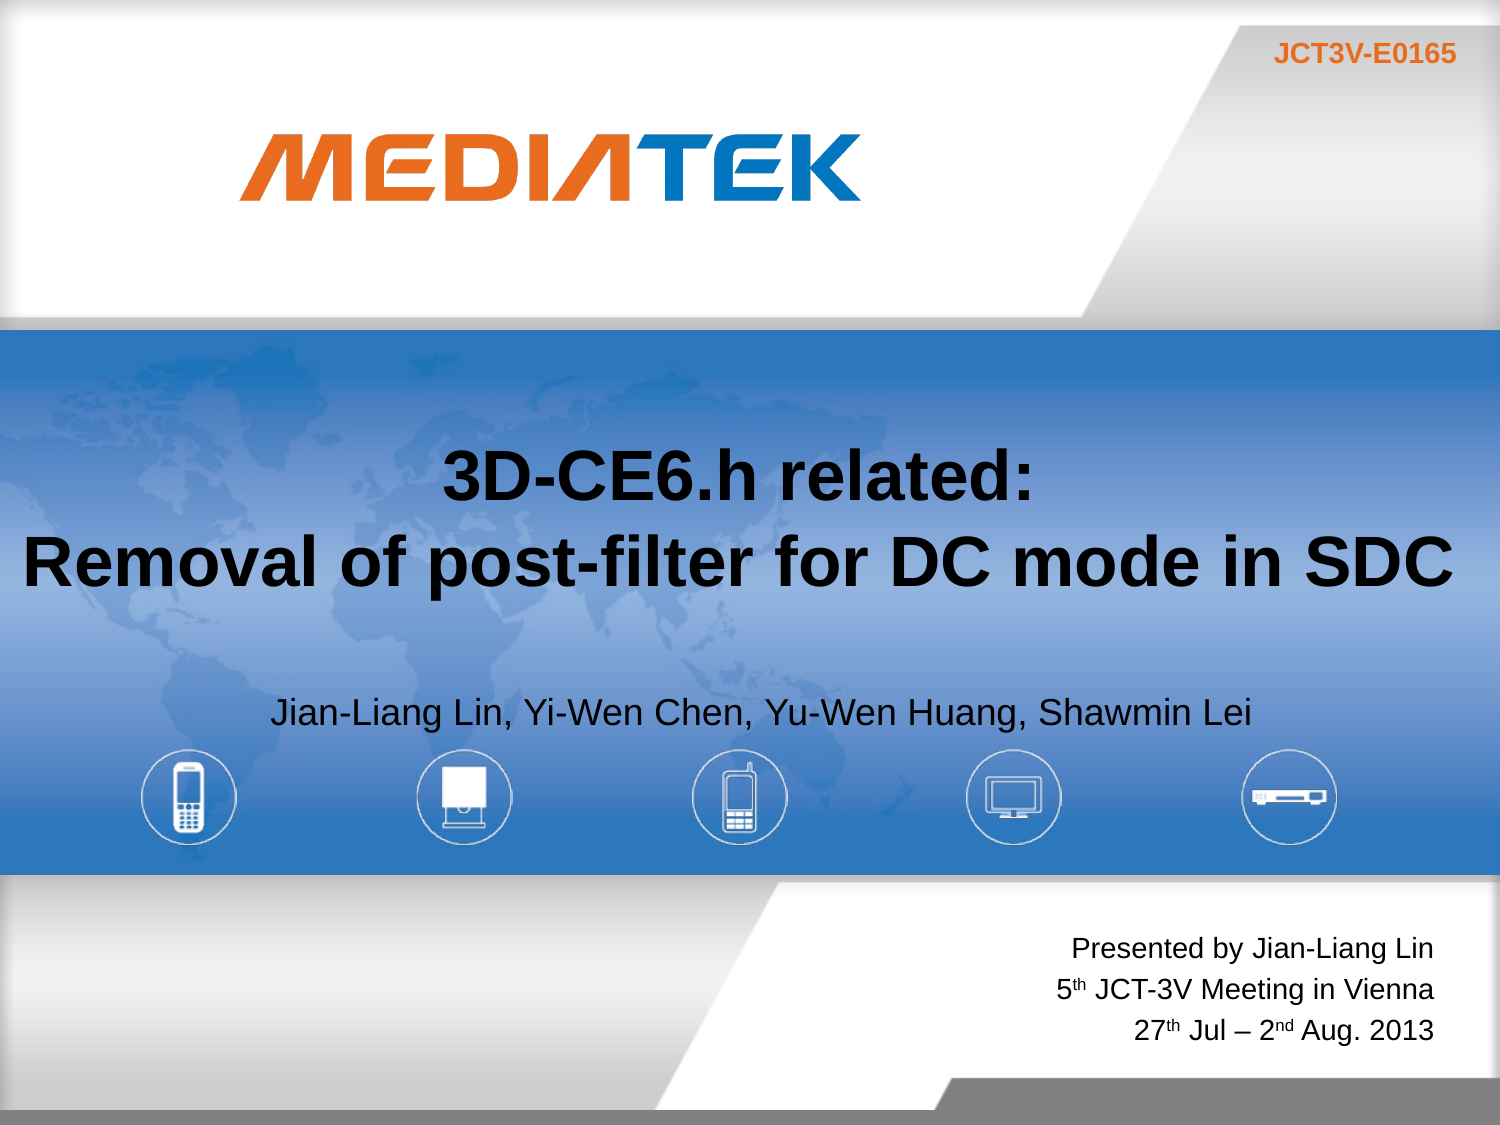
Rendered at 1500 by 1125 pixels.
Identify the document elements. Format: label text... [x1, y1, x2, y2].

text_box Presented by Jian-Liang Lin 5th JCT-3V Meeting in Vienna 27th Jul – 2nd Aug. 2013 [787, 922, 1450, 1054]
picture [0, 0, 1500, 1125]
